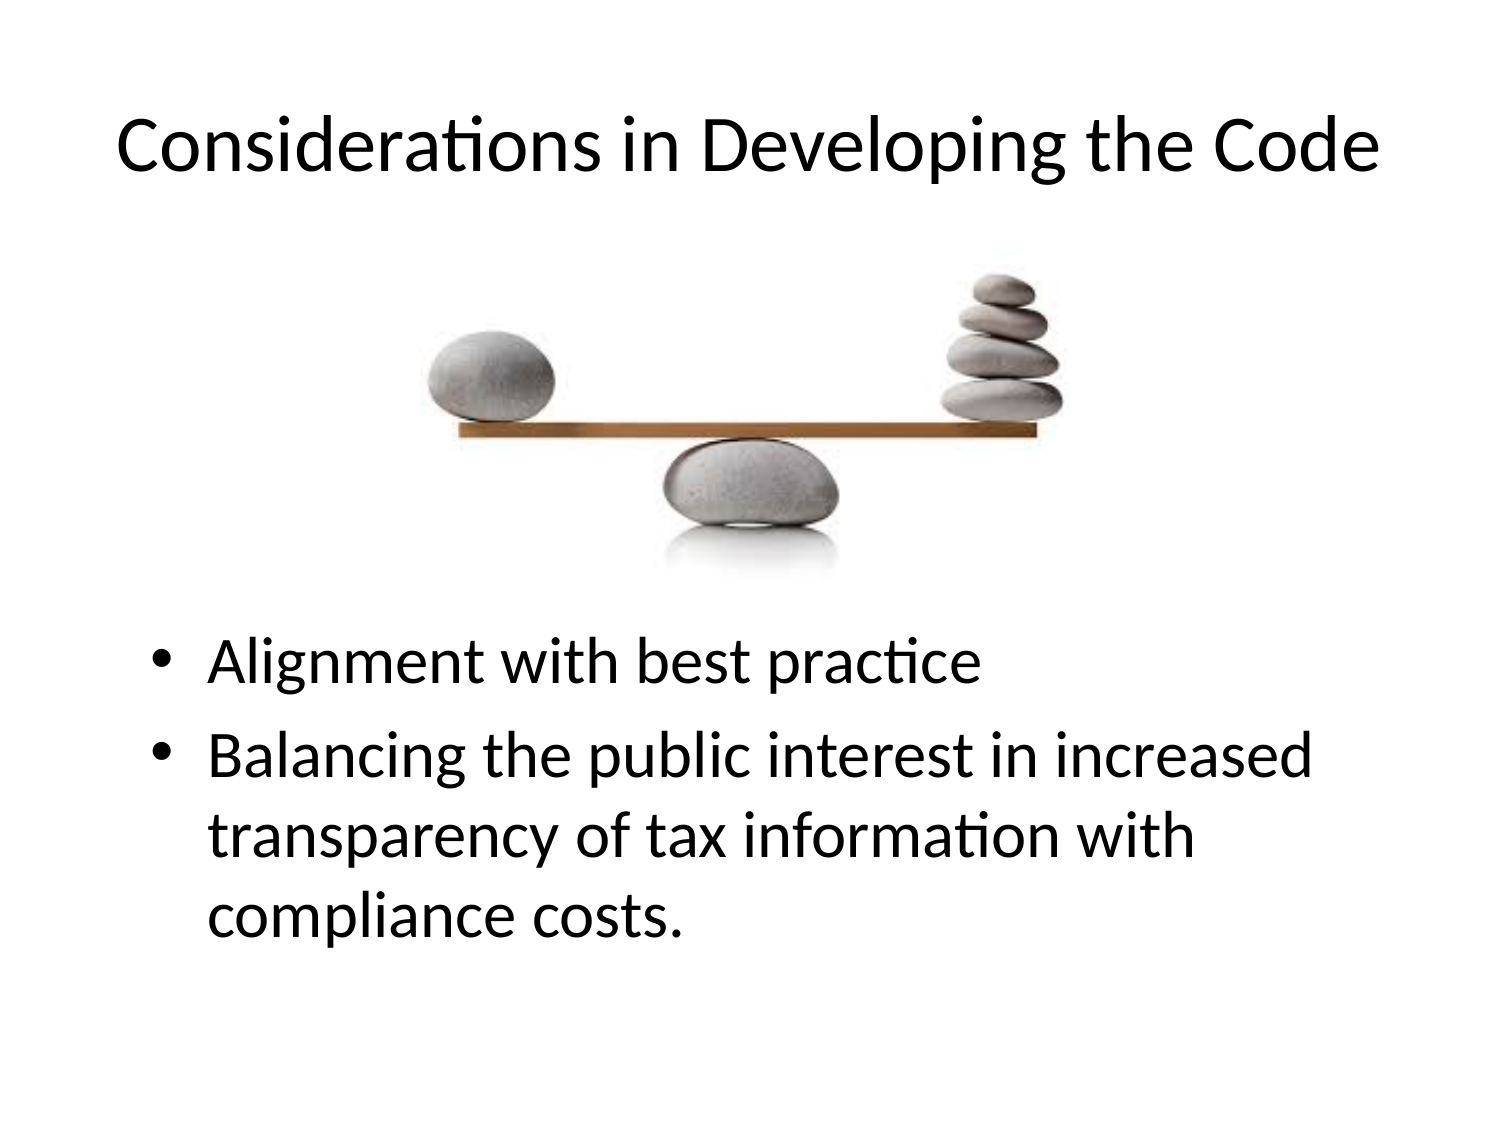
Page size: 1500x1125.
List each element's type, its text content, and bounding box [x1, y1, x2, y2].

picture [418, 248, 1069, 592]
list Alignment with best practice Balancing the public interest in increased transparency of tax information with compliance costs. [135, 609, 1388, 1071]
title Considerations in Developing the Code [75, 45, 1425, 233]
